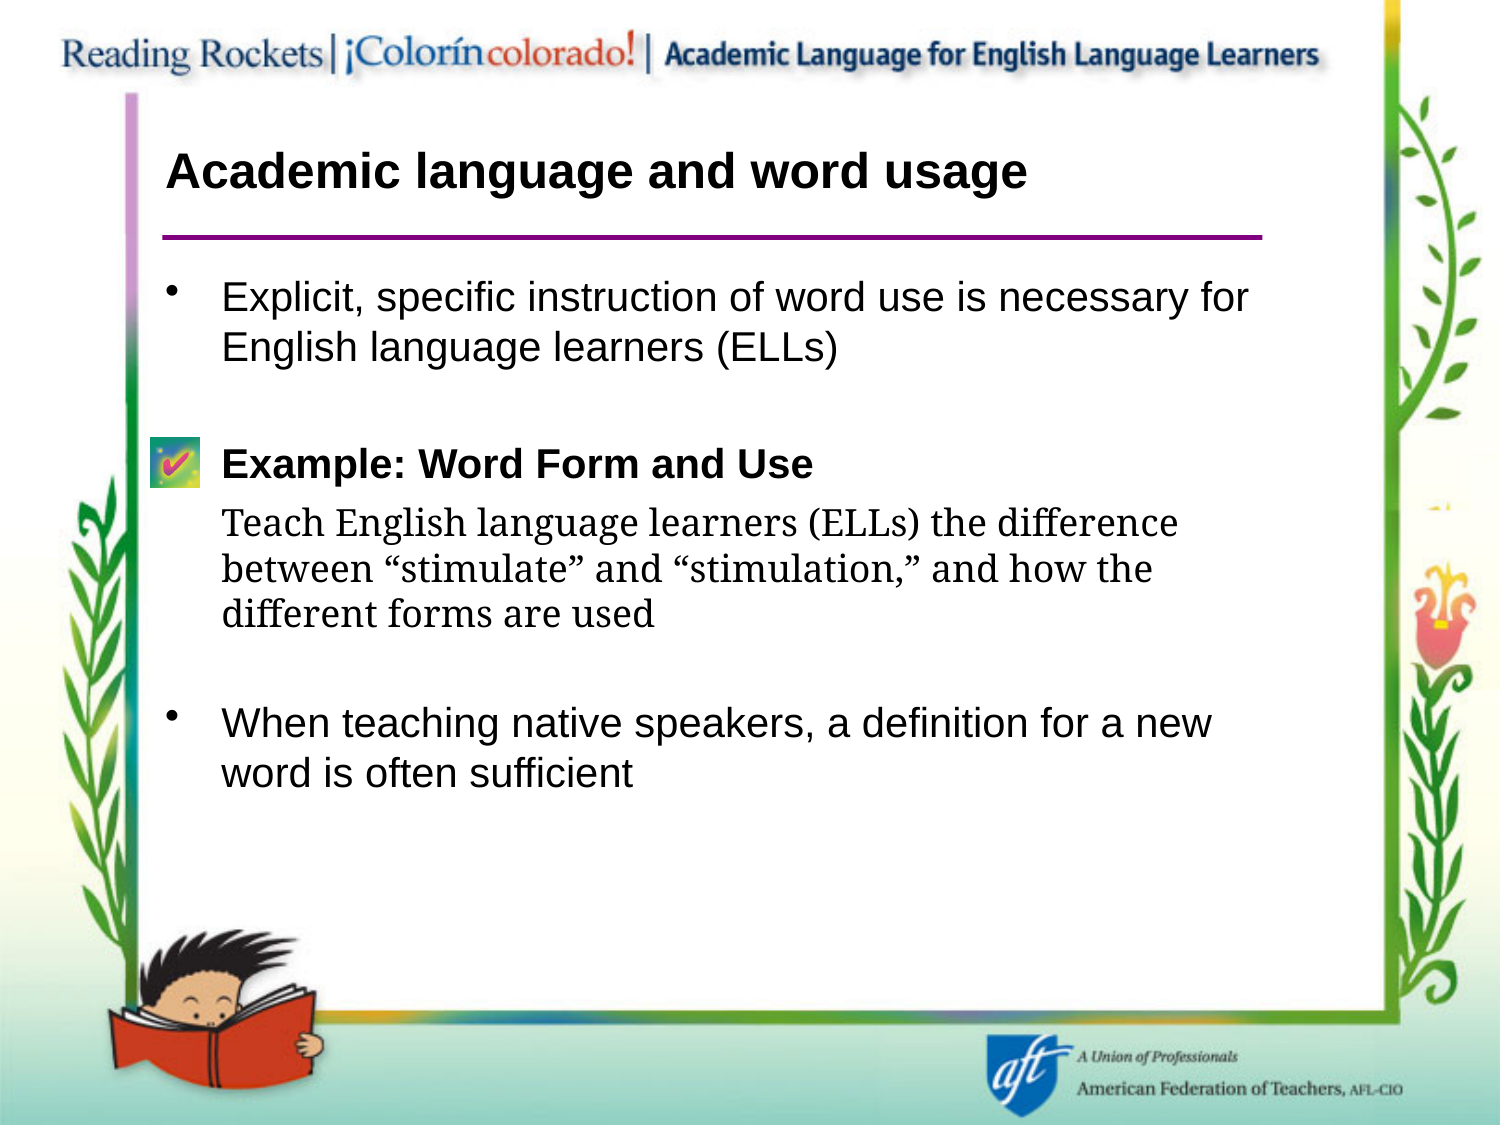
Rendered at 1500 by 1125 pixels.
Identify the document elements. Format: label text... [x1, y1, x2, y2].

title Academic language and word usage [149, 74, 1376, 263]
picture [0, 0, 1500, 1125]
list Explicit, specific instruction of word use is necessary for English language learners (ELLs) Example: Word Form and Use Teach English language learners (ELLs) the difference between “stimulate” and “stimulation,” and how the different forms are used When teaching native speakers, a definition for a new word is often sufficient [149, 262, 1316, 1006]
